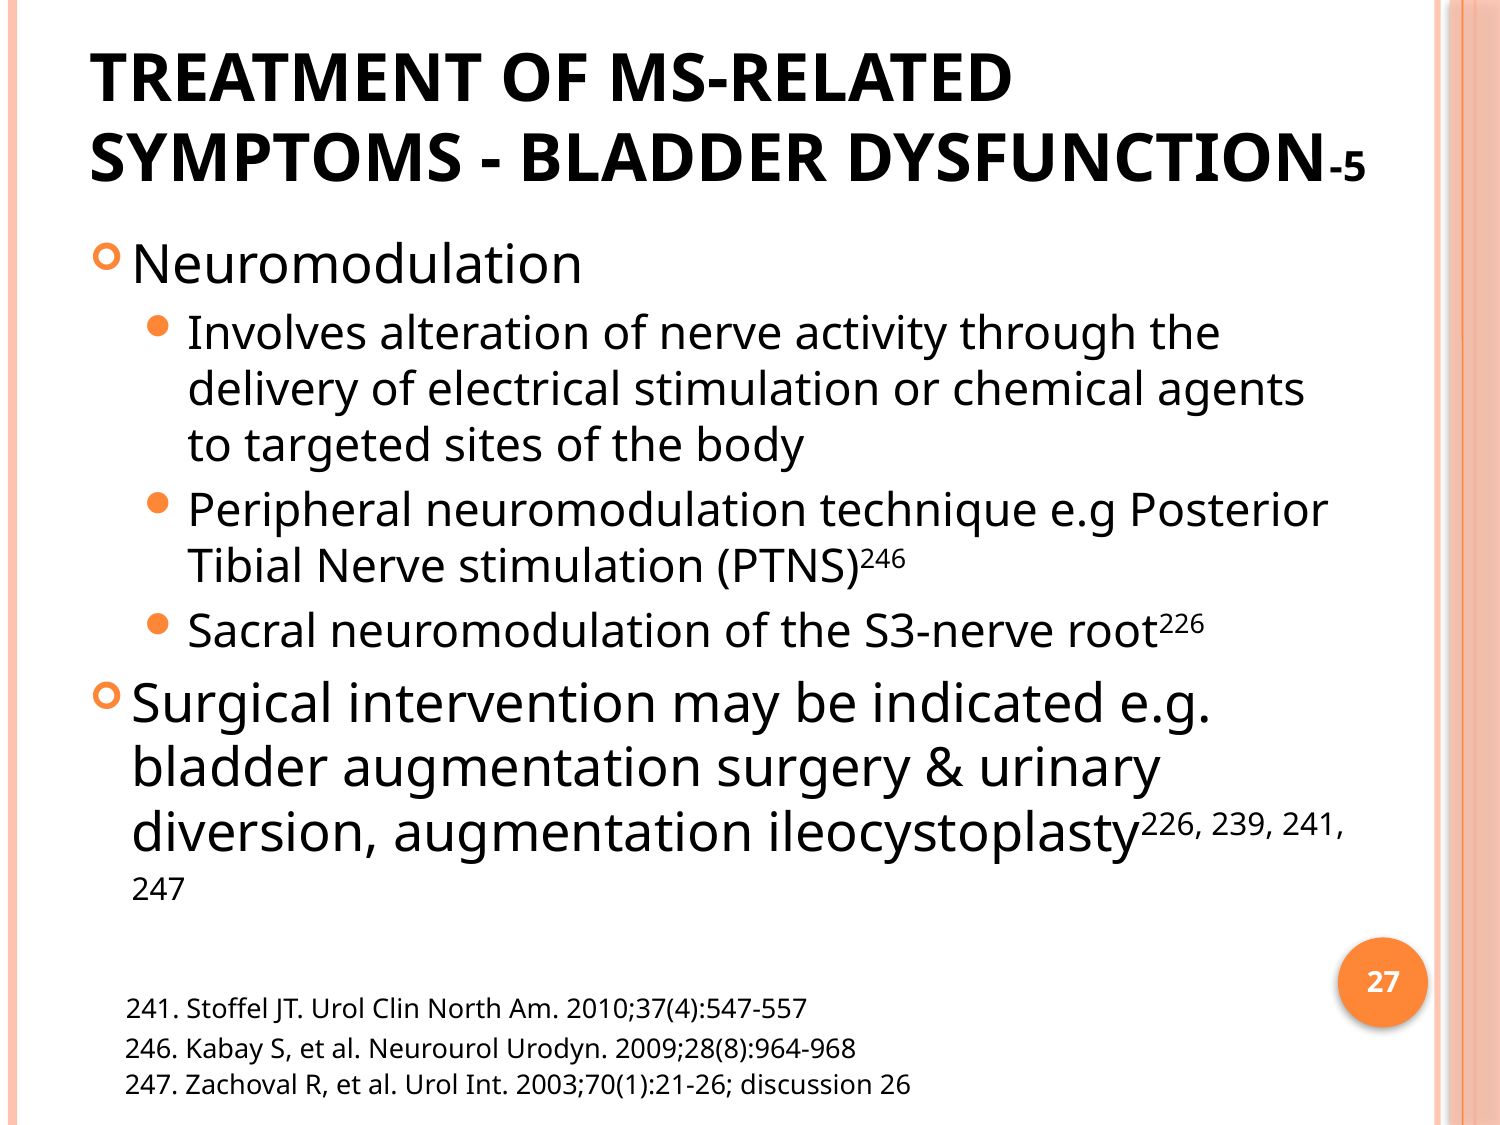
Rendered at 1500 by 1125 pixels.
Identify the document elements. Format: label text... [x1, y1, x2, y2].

title Treatment of MS-related symptoms - Bladder dysfunction-5 [75, 14, 1405, 203]
slide_number 27 [1333, 940, 1434, 1027]
list Neuromodulation Involves alteration of nerve activity through the delivery of electrical stimulation or chemical agents to targeted sites of the body Peripheral neuromodulation technique e.g Posterior Tibial Nerve stimulation (PTNS)246 Sacral neuromodulation of the S3-nerve root226 Surgical intervention may be indicated e.g. bladder augmentation surgery & urinary diversion, augmentation ileocystoplasty226, 239, 241, 247 241. Stoffel JT. Urol Clin North Am. 2010;37(4):547-557 246. Kabay S, et al. Neurourol Urodyn. 2009;28(8):964-968 247. Zachoval R, et al. Urol Int. 2003;70(1):21-26; discussion 26 [75, 221, 1372, 1116]
